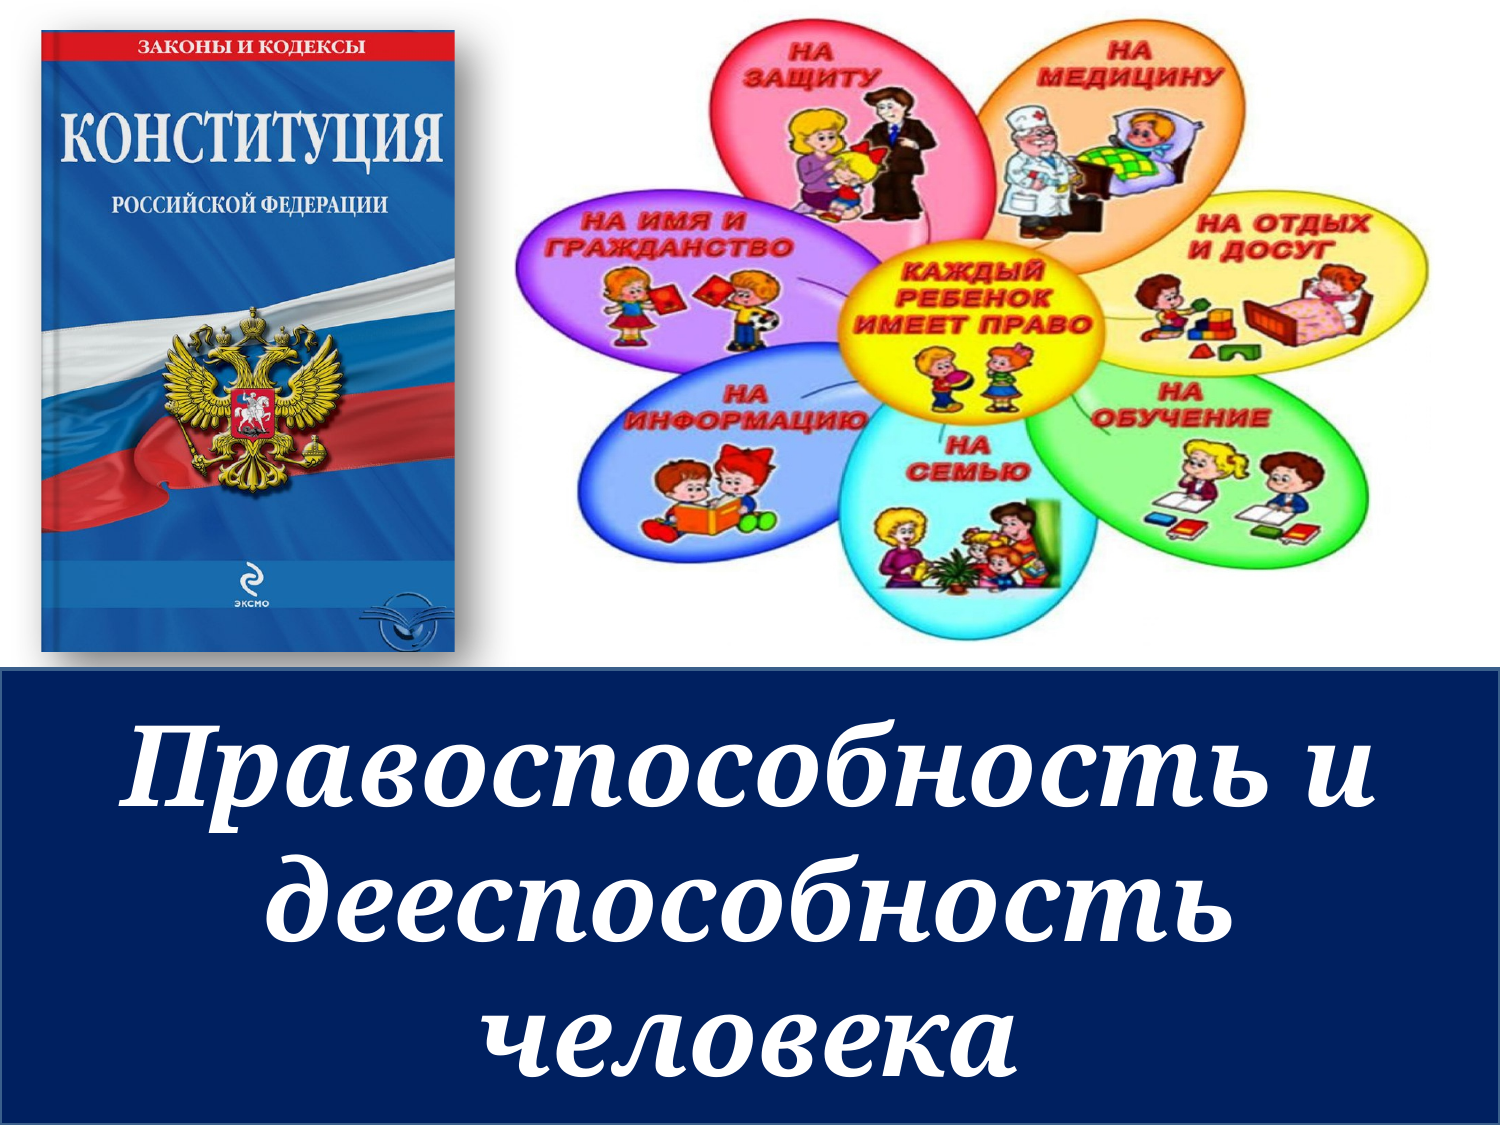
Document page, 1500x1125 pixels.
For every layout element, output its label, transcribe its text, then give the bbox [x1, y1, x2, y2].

picture [761, 699, 1448, 1083]
picture [41, 30, 455, 652]
picture [513, 0, 1500, 646]
picture [41, 692, 719, 1074]
text_box Правоспособность и дееспособность человека [0, 667, 1500, 1125]
